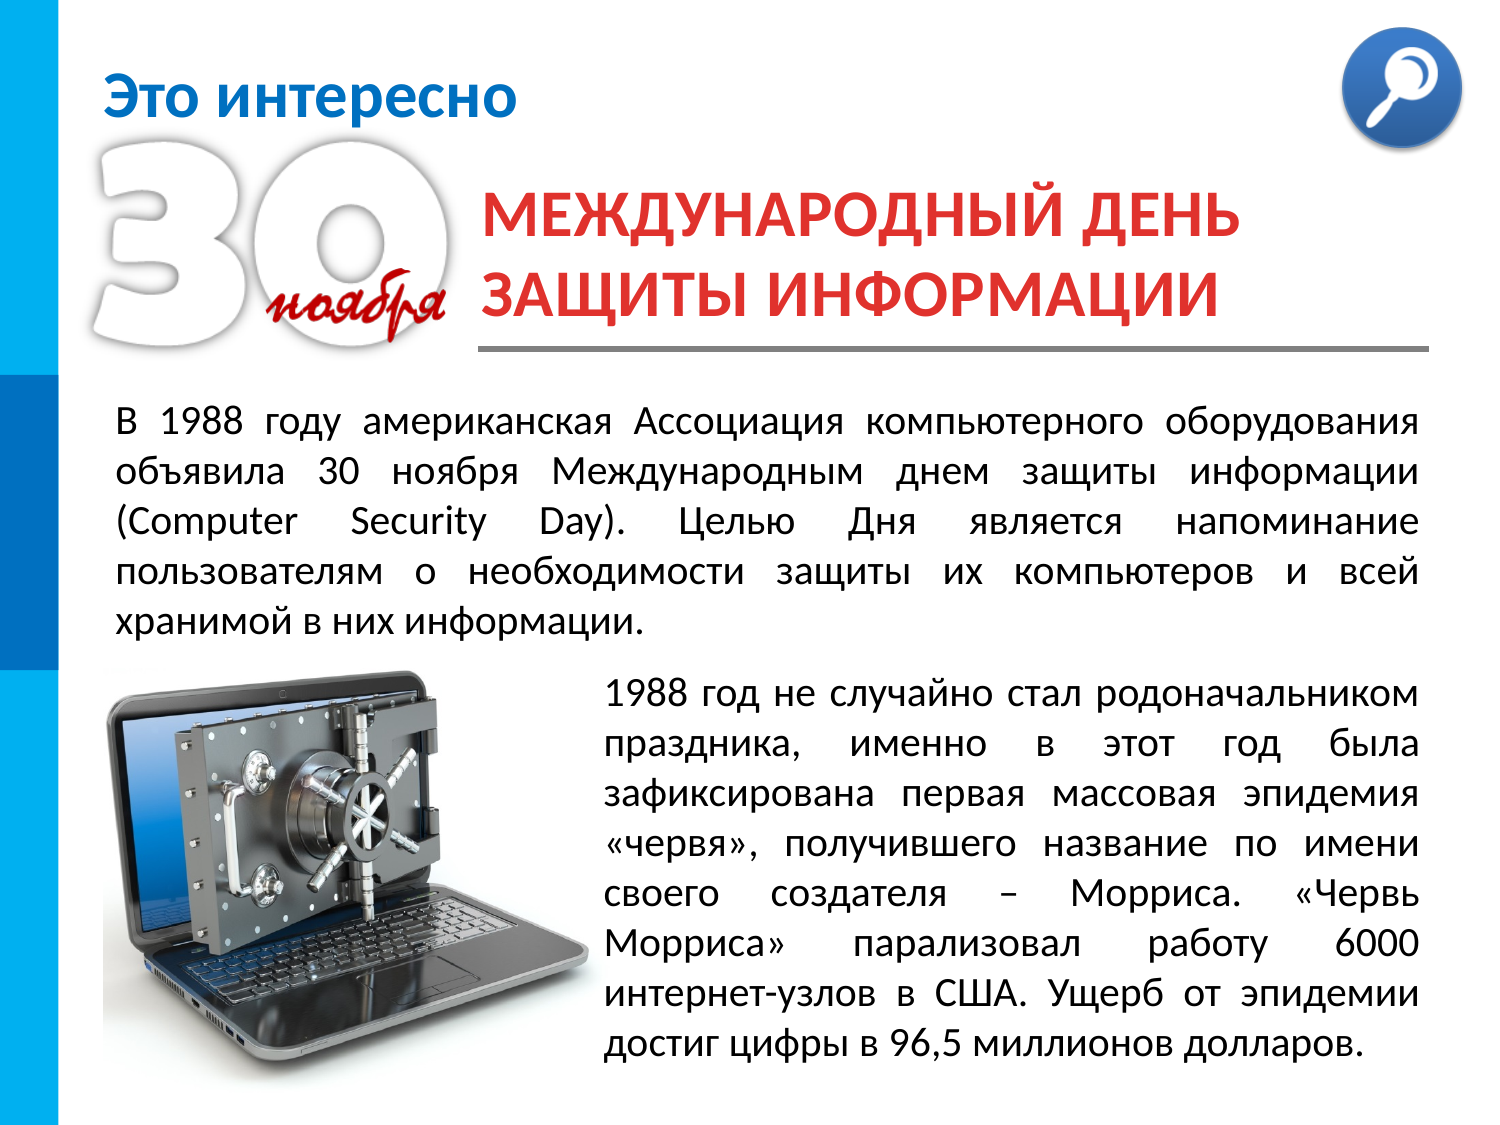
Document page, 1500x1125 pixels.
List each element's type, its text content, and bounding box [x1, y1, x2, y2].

picture [1335, 24, 1469, 159]
picture [103, 668, 612, 1093]
picture [76, 125, 462, 361]
text_box МЕЖДУНАРОДНЫЙ ДЕНЬ ЗАЩИТЫ ИНФОРМАЦИИ [466, 162, 1282, 338]
text_box 1988 год не случайно стал родоначальником праздника, именно в этот год была зафиксирована первая массовая эпидемия «червя», получившего название по имени своего создателя – Морриса. «Червь Морриса» парализовал работу 6000 интернет-узлов в США. Ущерб от эпидемии достиг цифры в 96,5 миллионов долларов. [588, 656, 1436, 1125]
title Это интересно [88, 45, 1447, 138]
text_box В 1988 году американская Ассоциация компьютерного оборудования объявила 30 ноября Международным днем защиты информации (Computer Security Day). Целью Дня является напоминание пользователям о необходимости защиты их компьютеров и всей хранимой в них информации. [100, 385, 1436, 670]
